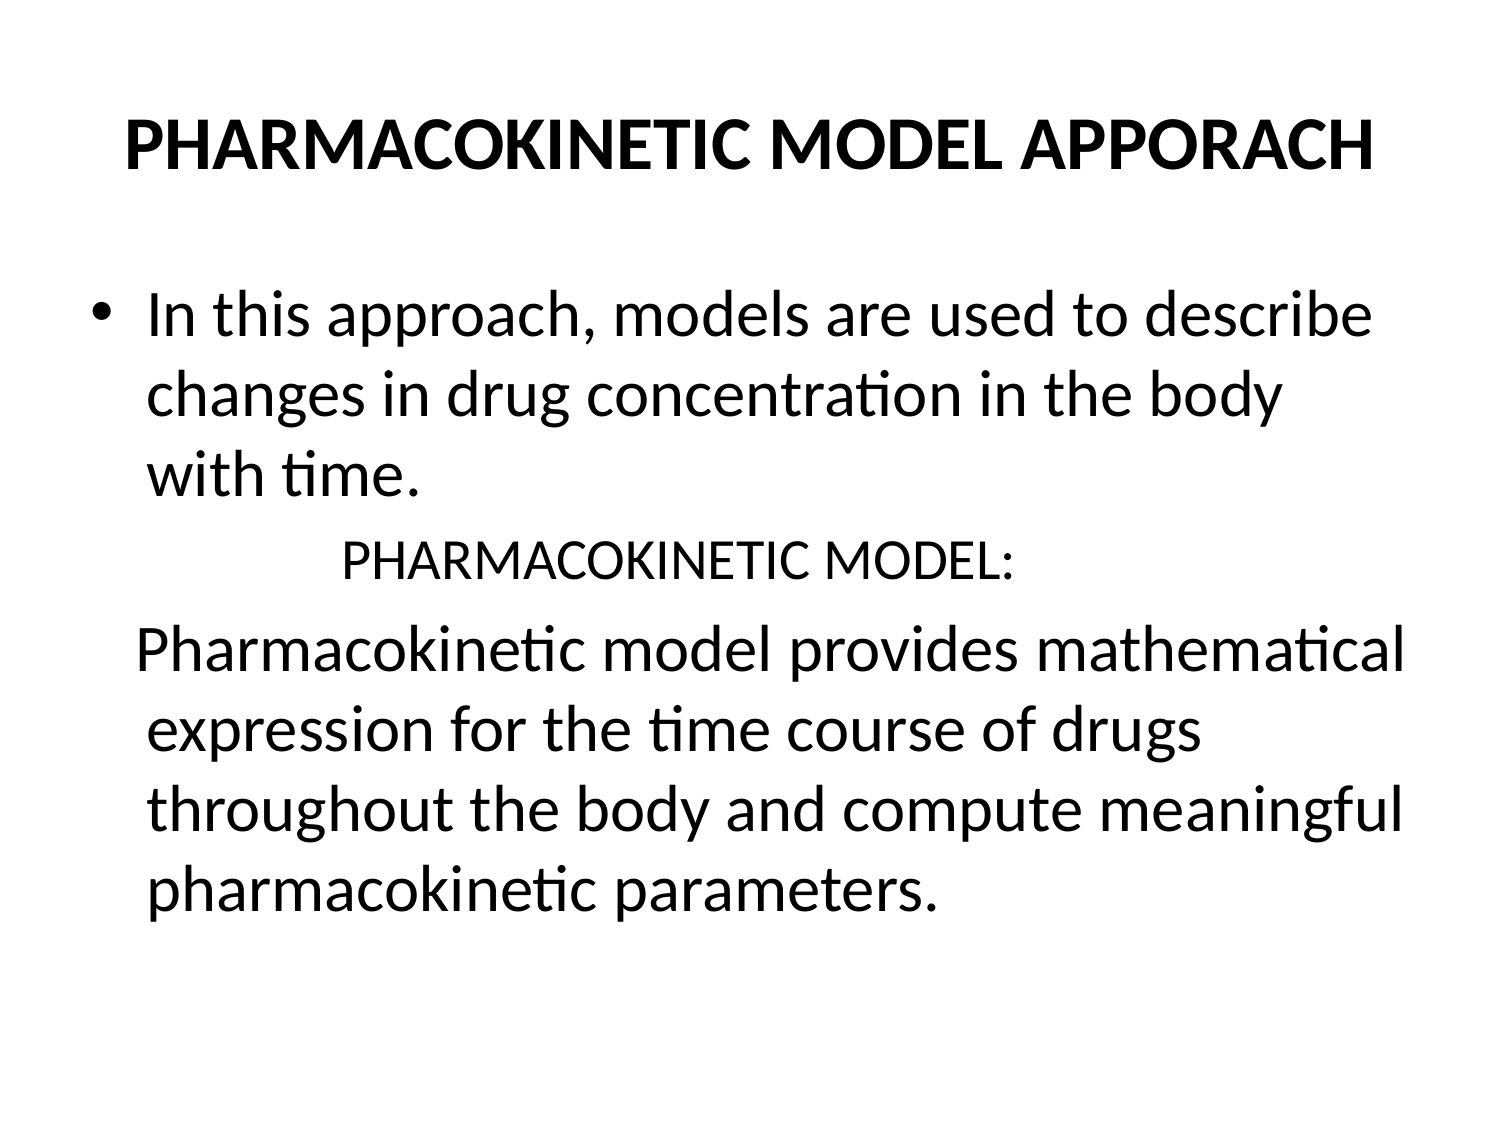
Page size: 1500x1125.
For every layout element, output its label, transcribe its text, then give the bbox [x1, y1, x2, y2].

title PHARMACOKINETIC MODEL APPORACH [75, 45, 1425, 233]
list In this approach, models are used to describe changes in drug concentration in the body with time. PHARMACOKINETIC MODEL: Pharmacokinetic model provides mathematical expression for the time course of drugs throughout the body and compute meaningful pharmacokinetic parameters. [75, 262, 1425, 1005]
